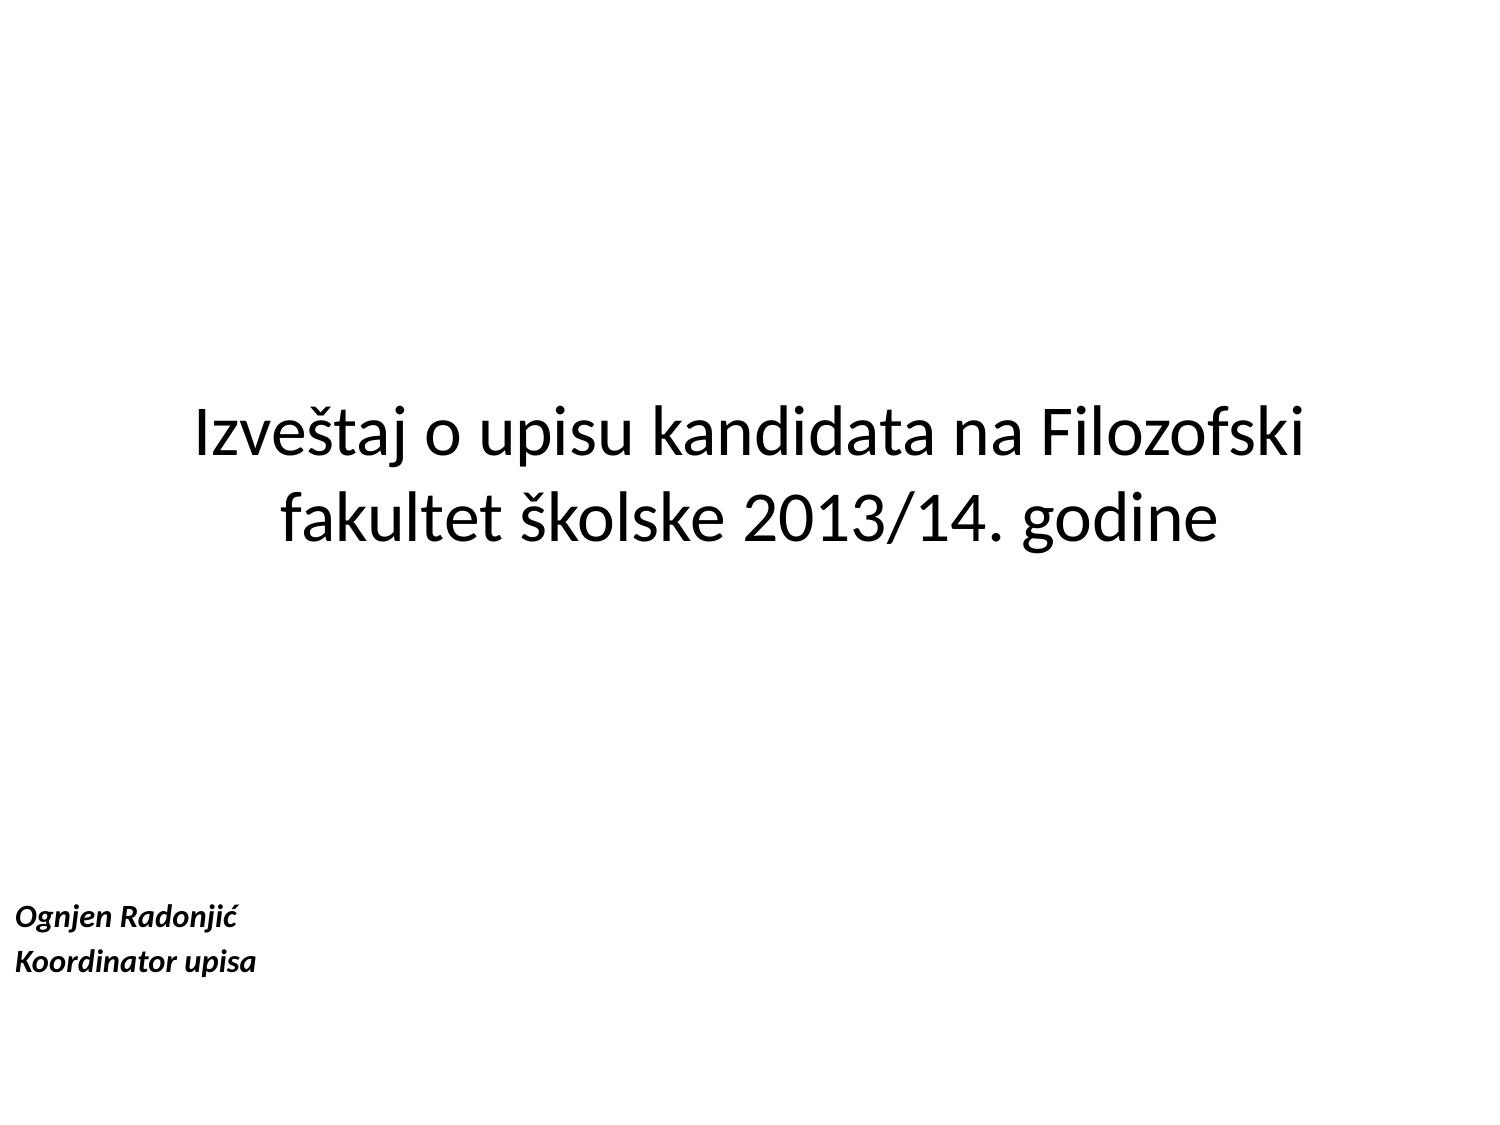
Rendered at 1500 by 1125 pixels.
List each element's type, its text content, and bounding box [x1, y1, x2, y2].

subtitle Ognjen Radonjić Koordinator upisa [0, 887, 1050, 988]
title Izveštaj o upisu kandidata na Filozofski fakultet školske 2013/14. godine [112, 349, 1388, 591]
